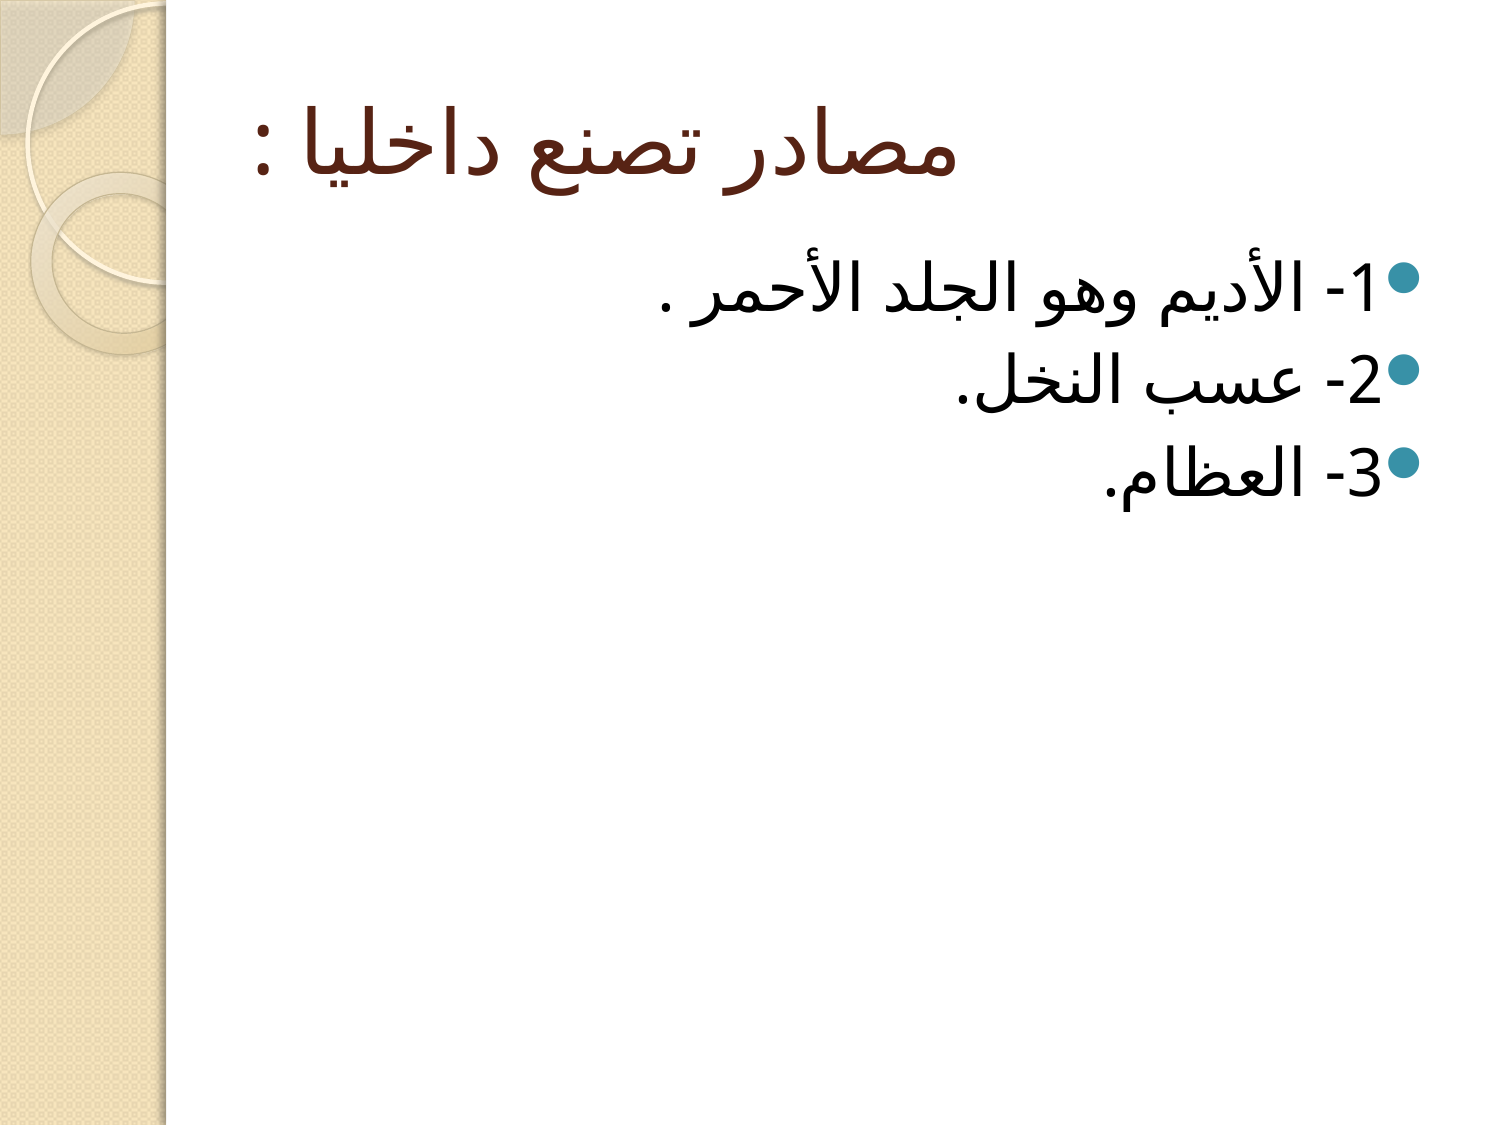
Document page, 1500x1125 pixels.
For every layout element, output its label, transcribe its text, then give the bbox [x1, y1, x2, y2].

list 1- الأديم وهو الجلد الأحمر . 2- عسب النخل. 3- العظام. [235, 237, 1466, 1025]
title مصادر تصنع داخليا : [235, 45, 1466, 233]
